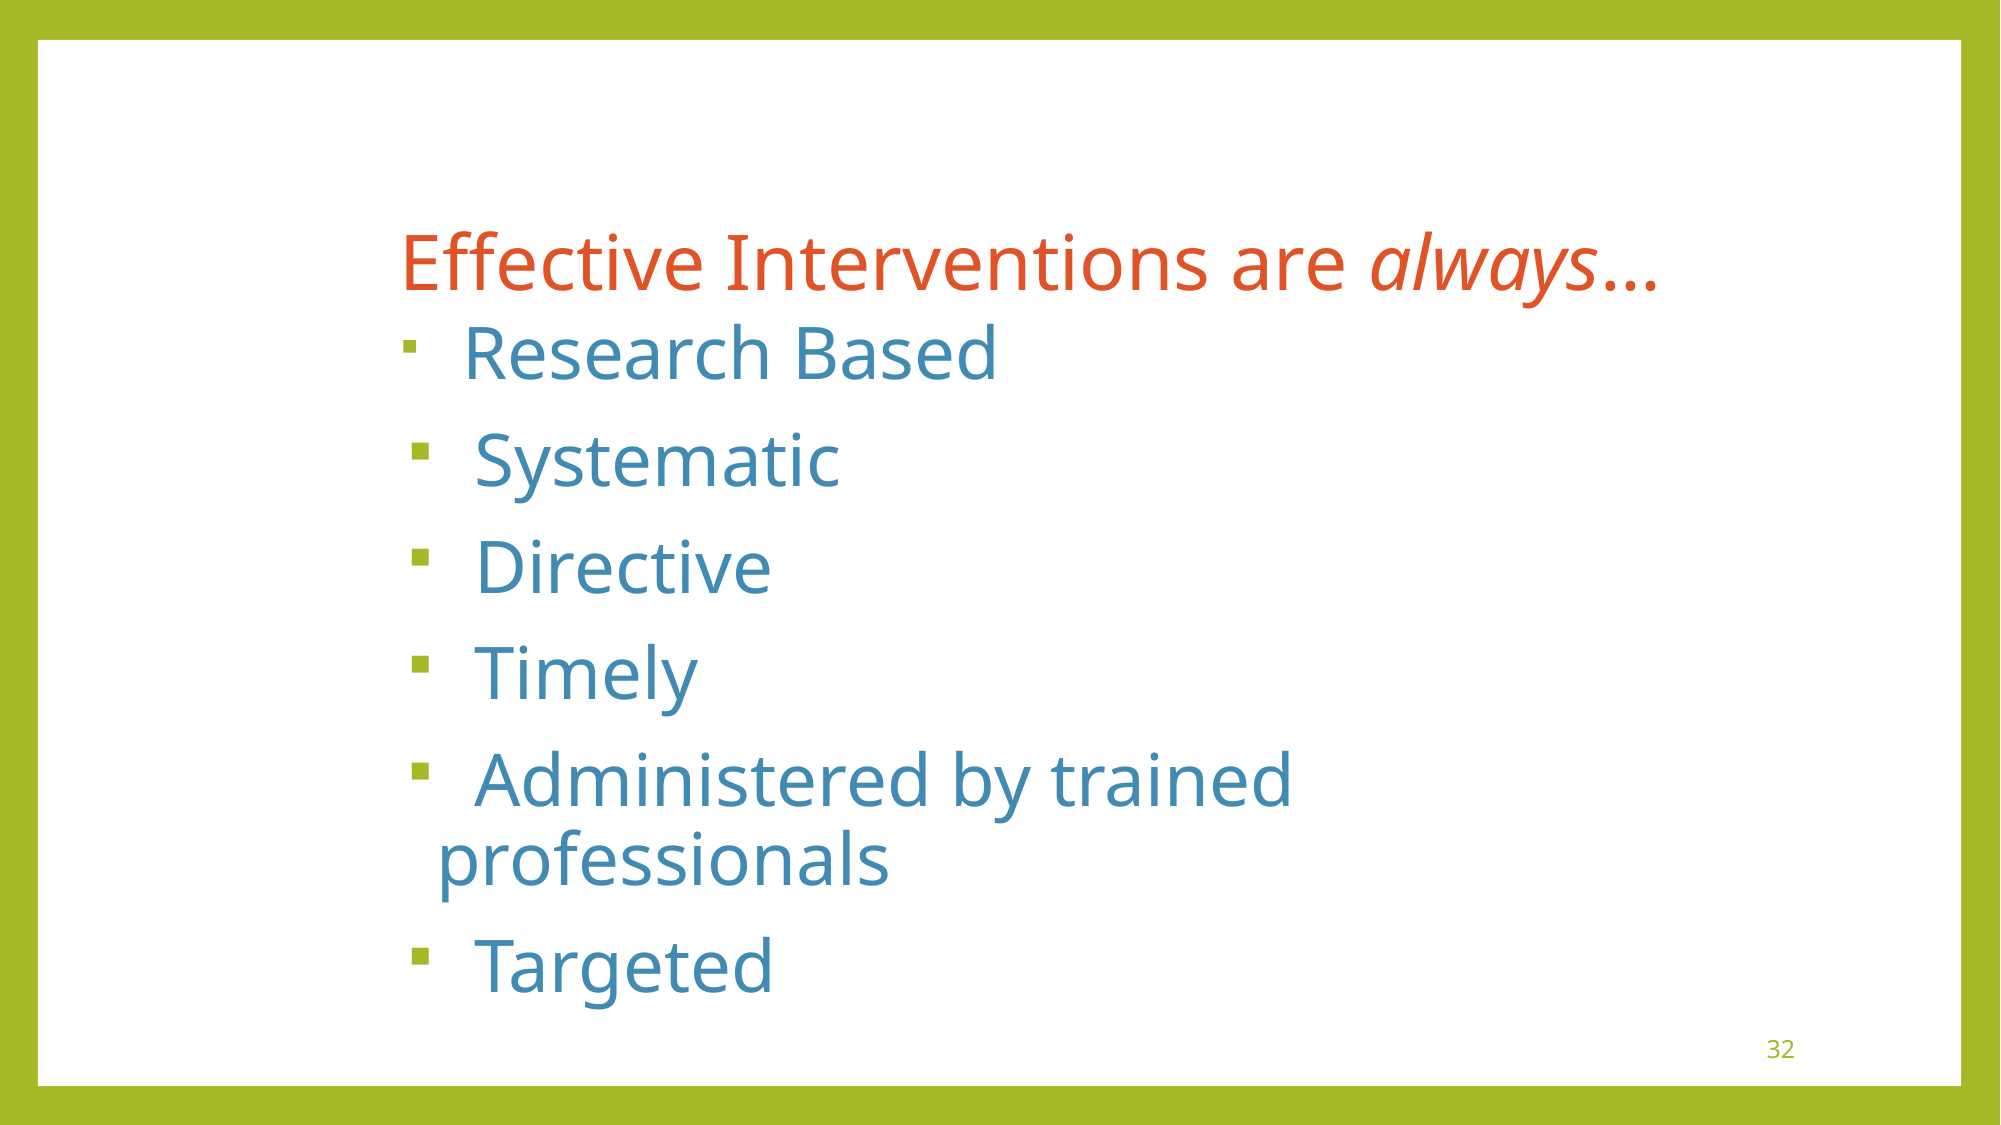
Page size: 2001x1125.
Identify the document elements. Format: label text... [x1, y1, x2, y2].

title Effective Interventions are always… [384, 175, 1694, 309]
slide_number 32 [1530, 1020, 1811, 1081]
list Research Based Systematic Directive Timely Administered by trained professionals Targeted [384, 309, 1694, 1019]
